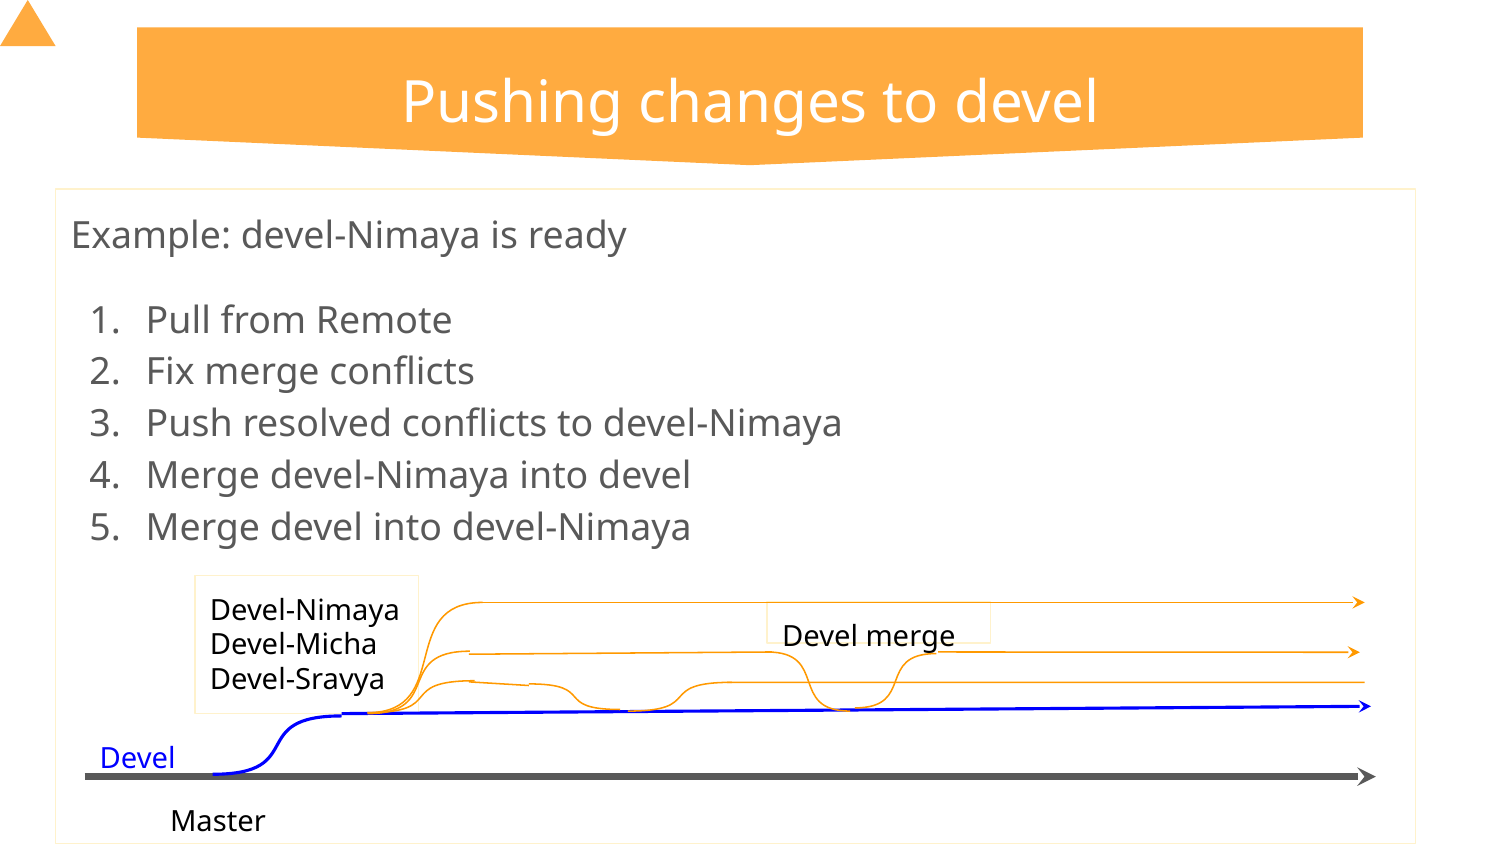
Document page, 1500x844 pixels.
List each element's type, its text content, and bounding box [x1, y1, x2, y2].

text_box Devel [84, 724, 207, 766]
text_box [0, 0, 56, 47]
title Pushing changes to devel [51, 49, 1449, 144]
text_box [367, 680, 475, 713]
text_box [468, 681, 530, 686]
text_box Devel merge [767, 610, 991, 644]
text_box [279, 144, 1221, 166]
text_box Devel-Nimaya Devel-Micha Devel-Sravya [194, 575, 419, 714]
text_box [627, 681, 733, 712]
text_box Master [154, 787, 294, 830]
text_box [528, 683, 621, 710]
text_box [468, 651, 772, 655]
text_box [488, 705, 524, 714]
list Example: devel-Nimaya is ready Pull from Remote Fix merge conflicts Push resolved conflicts to devel-Nimaya Merge devel-Nimaya into devel Merge devel into devel-Nimaya [55, 189, 1416, 844]
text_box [736, 705, 762, 714]
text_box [367, 602, 483, 680]
text_box [137, 27, 1363, 49]
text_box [766, 651, 851, 712]
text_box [341, 705, 361, 714]
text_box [854, 653, 937, 709]
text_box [938, 705, 1372, 714]
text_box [212, 715, 342, 775]
